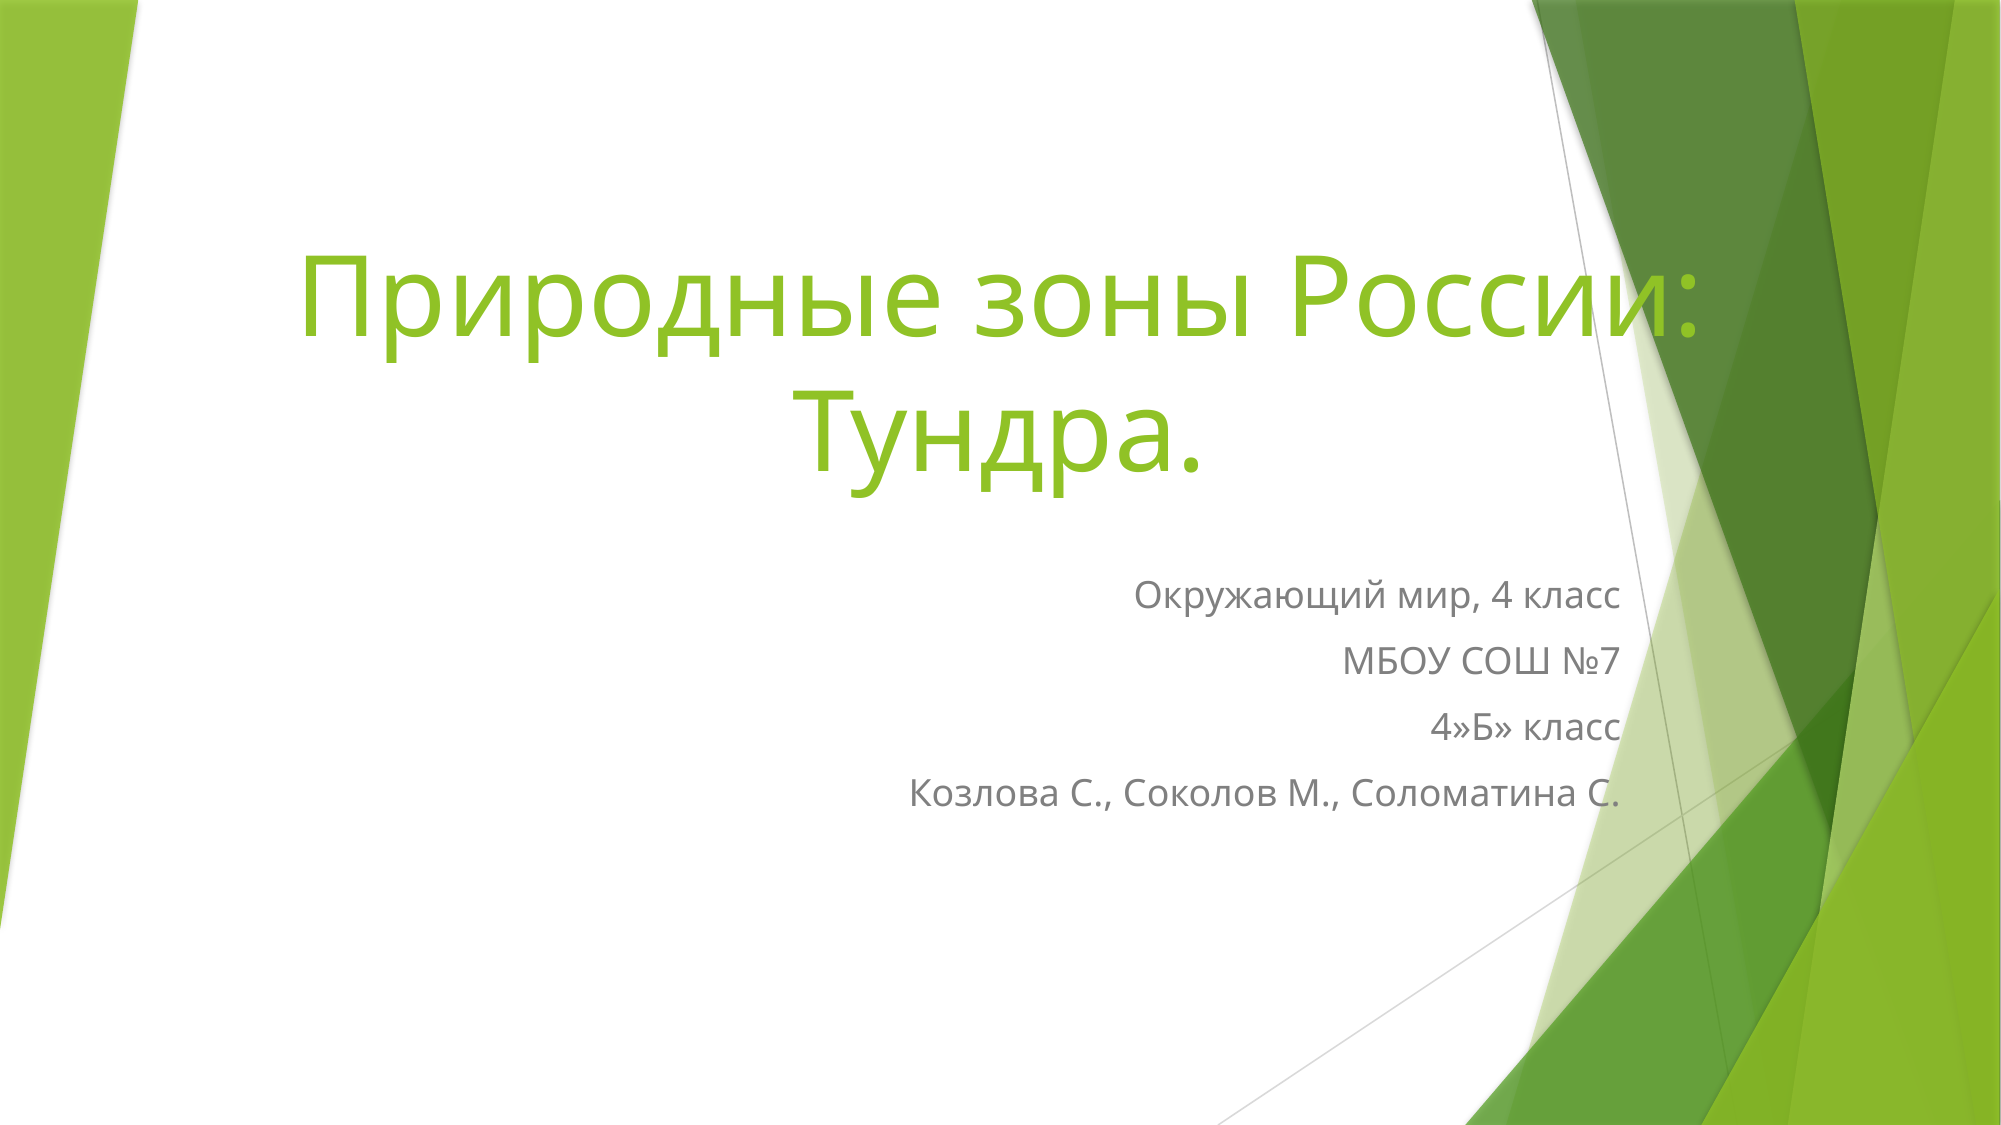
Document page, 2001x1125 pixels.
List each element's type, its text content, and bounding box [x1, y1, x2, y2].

subtitle Окружающий мир, 4 класс МБОУ СОШ №7 4»Б» класс Козлова С., Соколов М., Соломатина С. [247, 563, 1637, 845]
title Природные зоны России: Тундра. [249, 159, 1750, 502]
